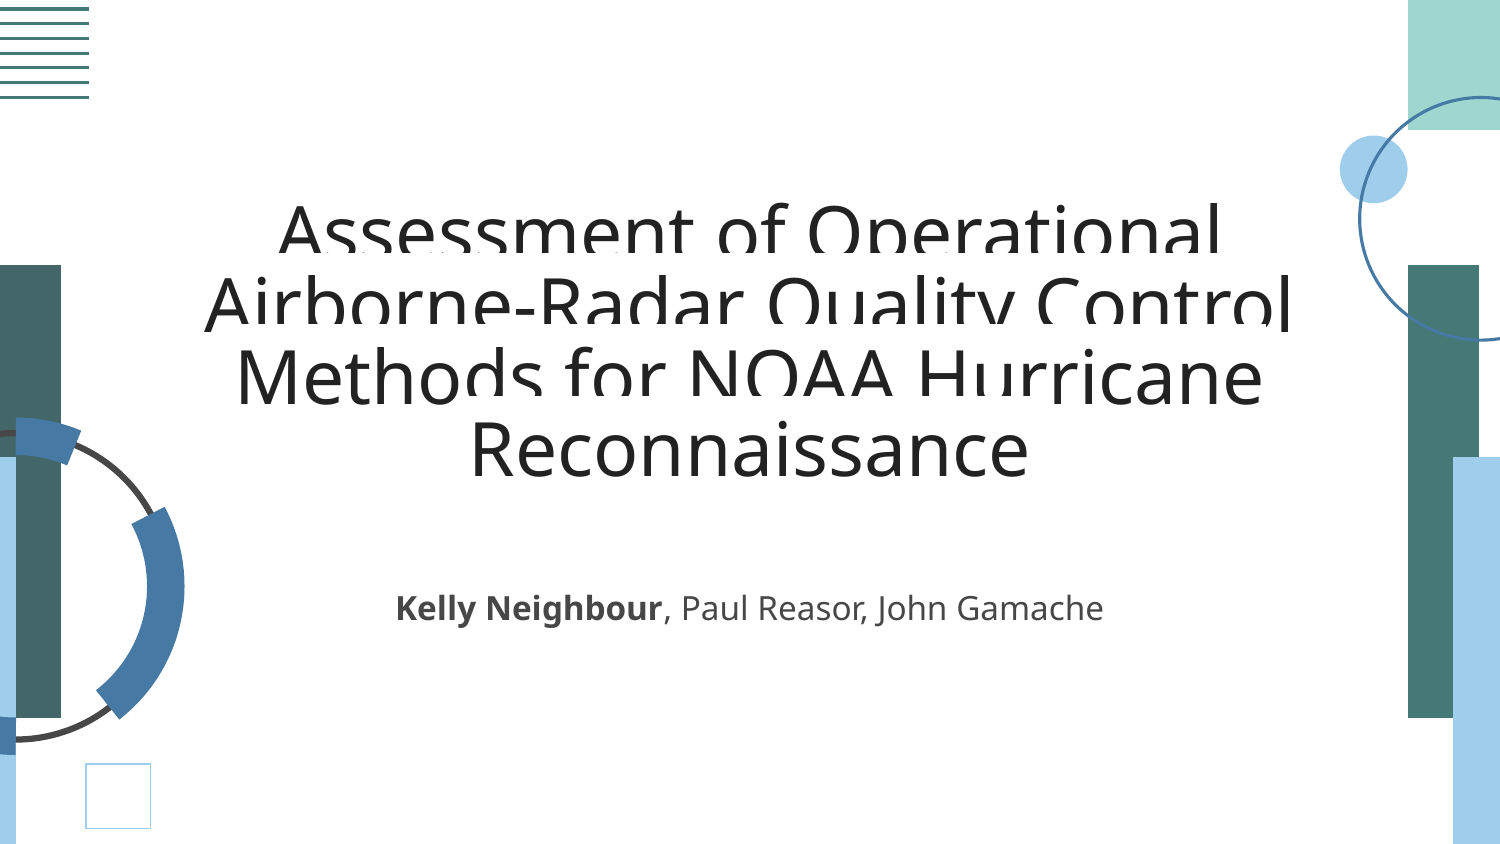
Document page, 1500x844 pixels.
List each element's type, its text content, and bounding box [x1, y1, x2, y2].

title Assessment of Operational Airborne-Radar Quality Control Methods for NOAA Hurricane Reconnaissance [142, 174, 1358, 507]
subtitle Kelly Neighbour, Paul Reasor, John Gamache [378, 572, 1122, 651]
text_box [0, 432, 170, 740]
text_box [1339, 135, 1408, 204]
